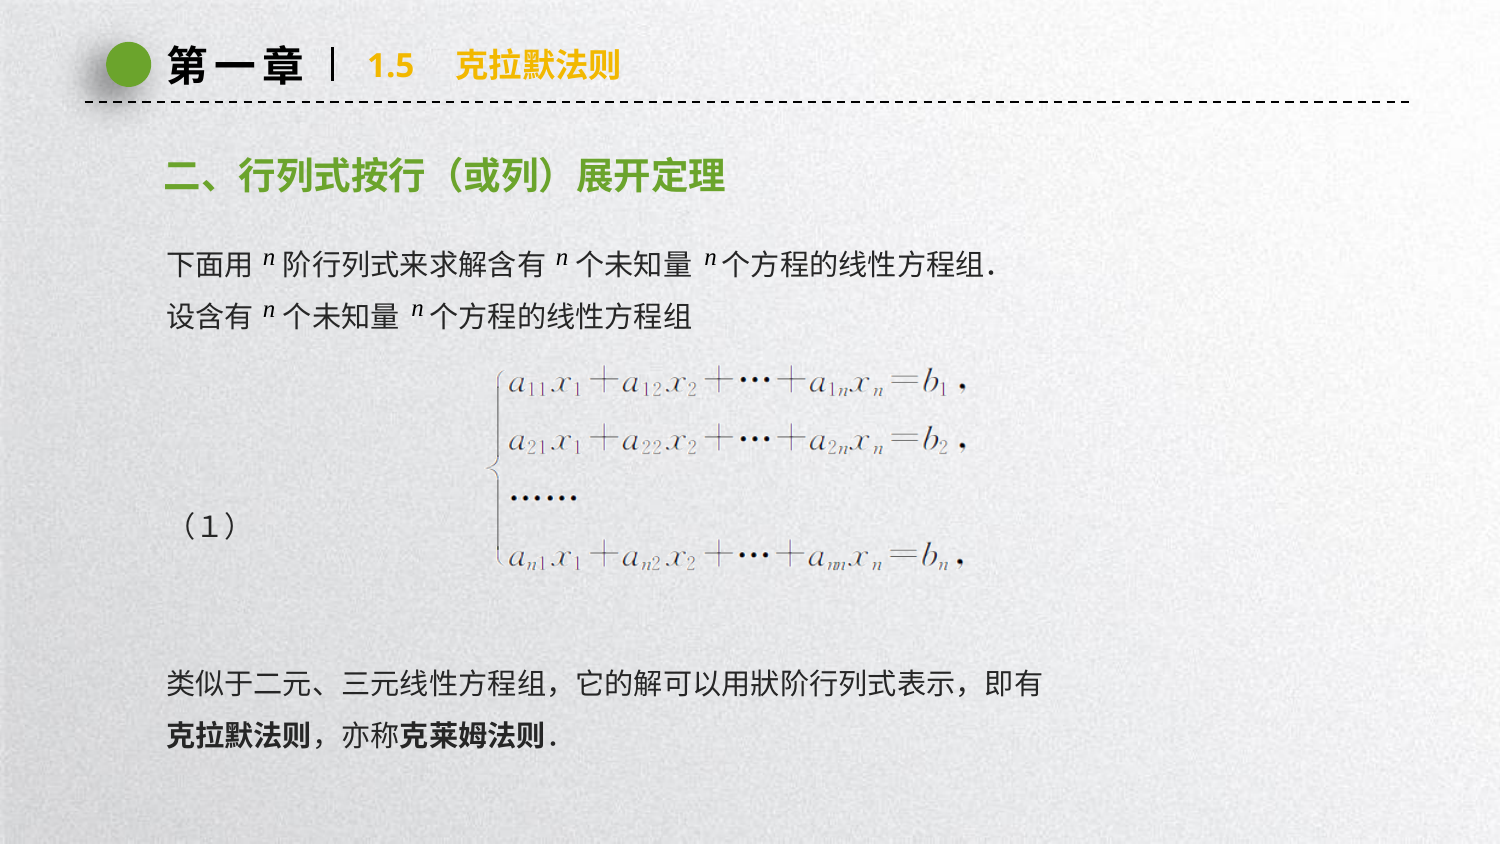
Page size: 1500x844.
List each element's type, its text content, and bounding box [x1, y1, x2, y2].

text_box [104, 39, 152, 90]
text_box 下面用 阶行列式来求解含有 个未知量 个方程的线性方程组． 设含有 个未知量 个方程的线性方程组 （１） 类似于二元、三元线性方程组，它的解可以用狀阶行列式表示，即有 克拉默法则，亦称克莱姆法则． [151, 220, 1362, 760]
text_box 二、行列式按行（或列）展开定理 [148, 144, 1360, 205]
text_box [258, 300, 281, 325]
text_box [407, 299, 429, 323]
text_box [258, 248, 281, 273]
picture [0, 0, 1500, 844]
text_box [551, 248, 574, 273]
text_box 第一章 [152, 32, 320, 97]
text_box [700, 248, 722, 273]
text_box 1.5 克拉默法则 [352, 37, 637, 92]
